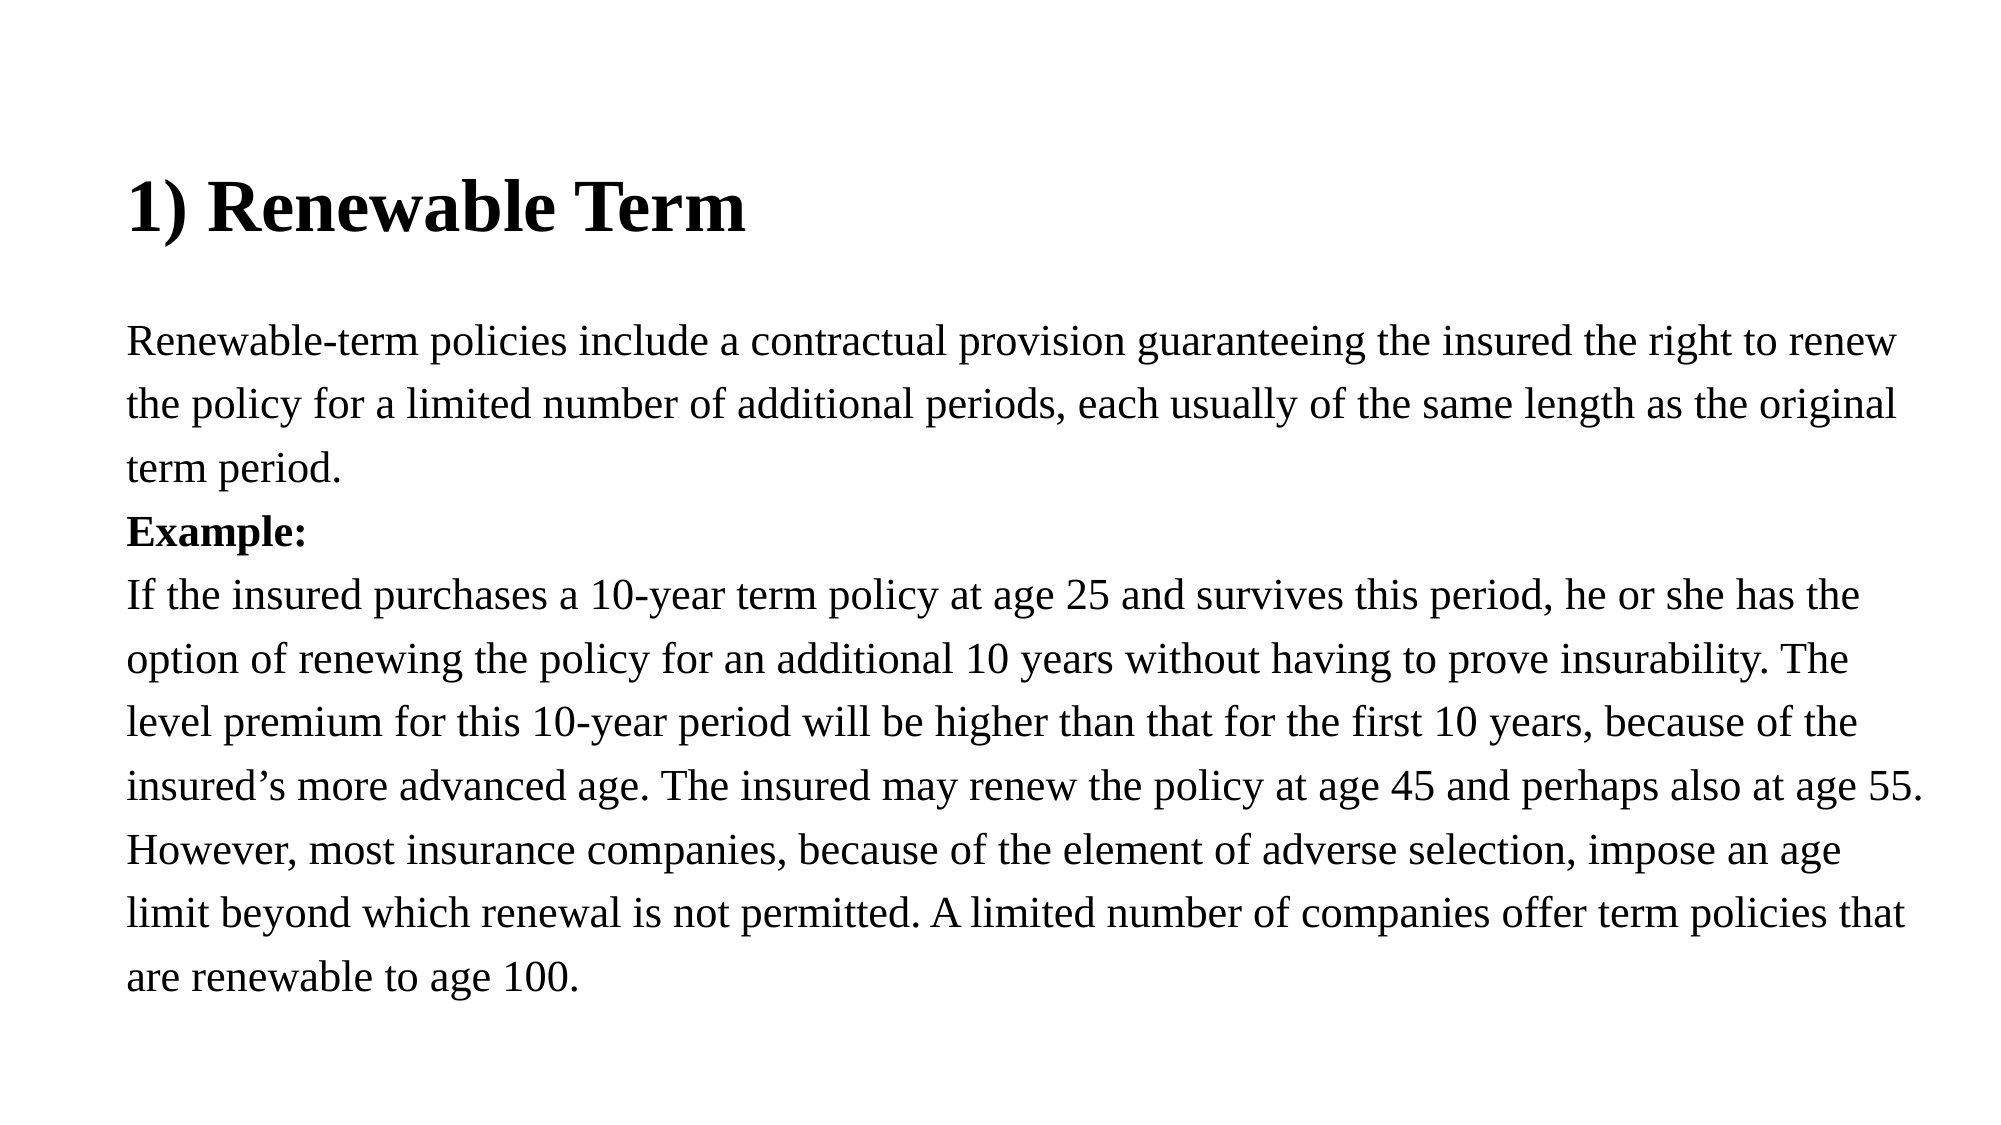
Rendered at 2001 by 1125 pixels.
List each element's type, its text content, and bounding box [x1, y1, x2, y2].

list Renewable-term policies include a contractual provision guaranteeing the insured the right to renew the policy for a limited number of additional periods, each usually of the same length as the original term period. Example: If the insured purchases a 10-year term policy at age 25 and survives this period, he or she has the option of renewing the policy for an additional 10 years without having to prove insurability. The level premium for this 10-year period will be higher than that for the first 10 years, because of the insured’s more advanced age. The insured may renew the policy at age 45 and perhaps also at age 55. However, most insurance companies, because of the element of adverse selection, impose an age limit beyond which renewal is not permitted. A limited number of companies offer term policies that are renewable to age 100. [111, 292, 1952, 1061]
title 1) Renewable Term [111, 147, 1912, 268]
